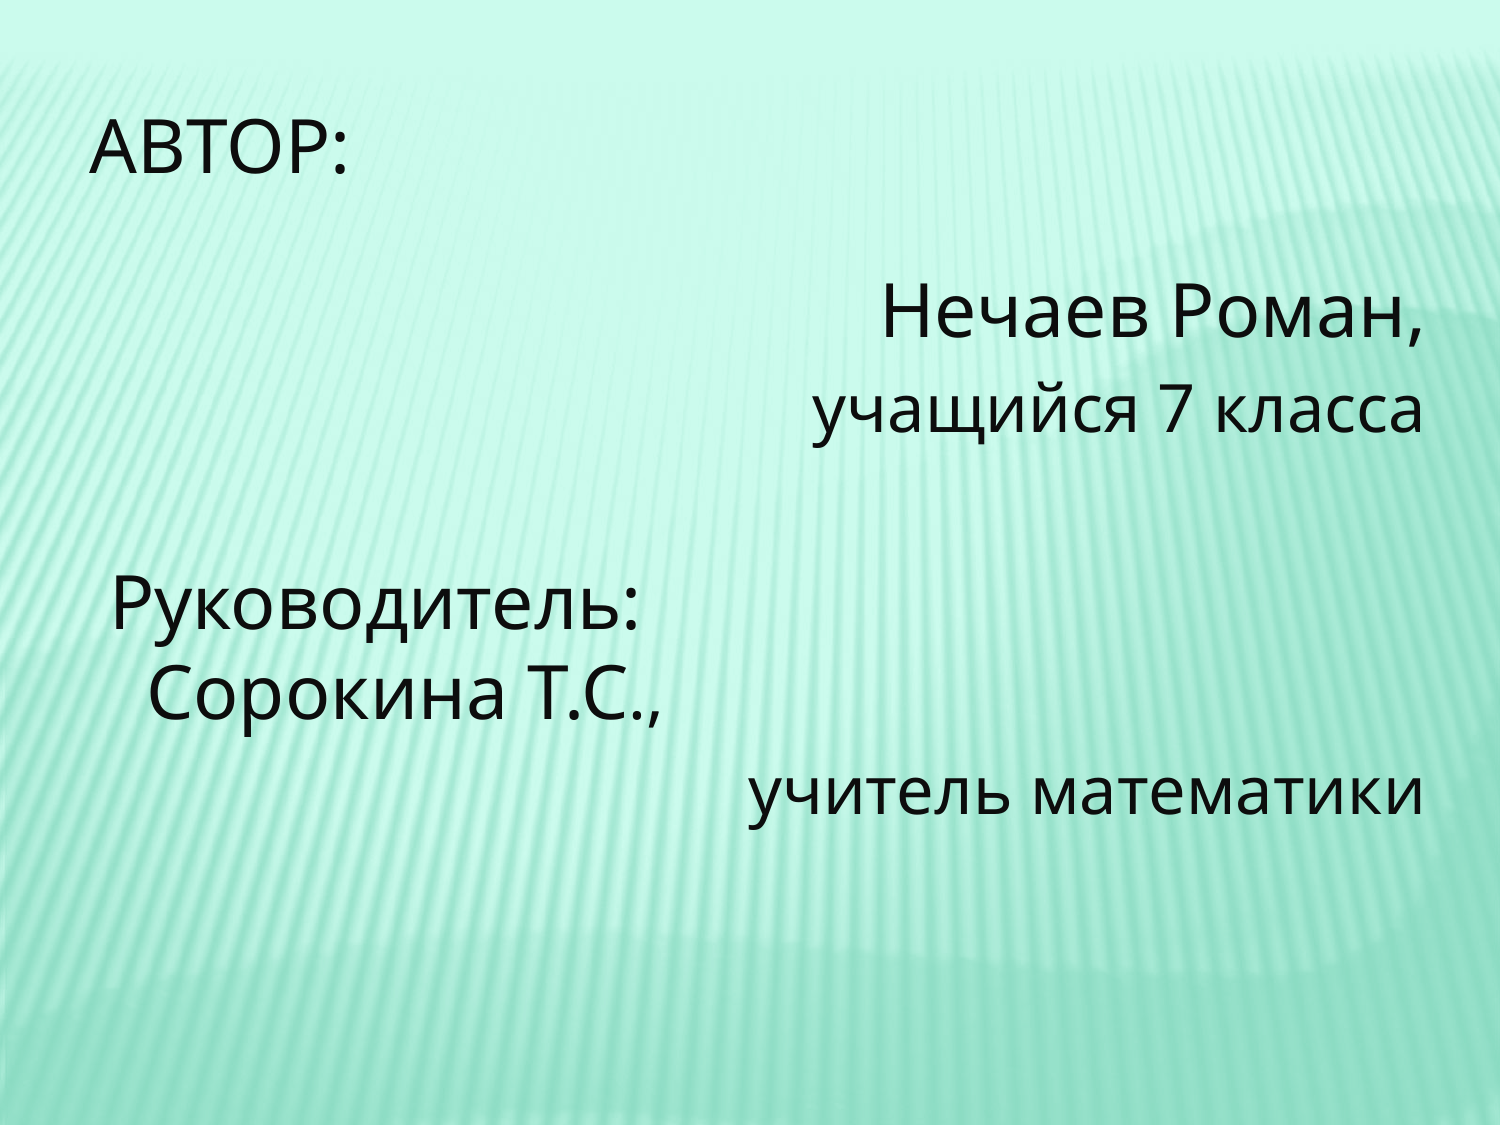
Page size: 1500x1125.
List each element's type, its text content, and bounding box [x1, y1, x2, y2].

list Нечаев Роман, учащийся 7 класса Руководитель: Сорокина Т.С., учитель математики [75, 254, 1442, 998]
title Автор: [75, 75, 1500, 213]
